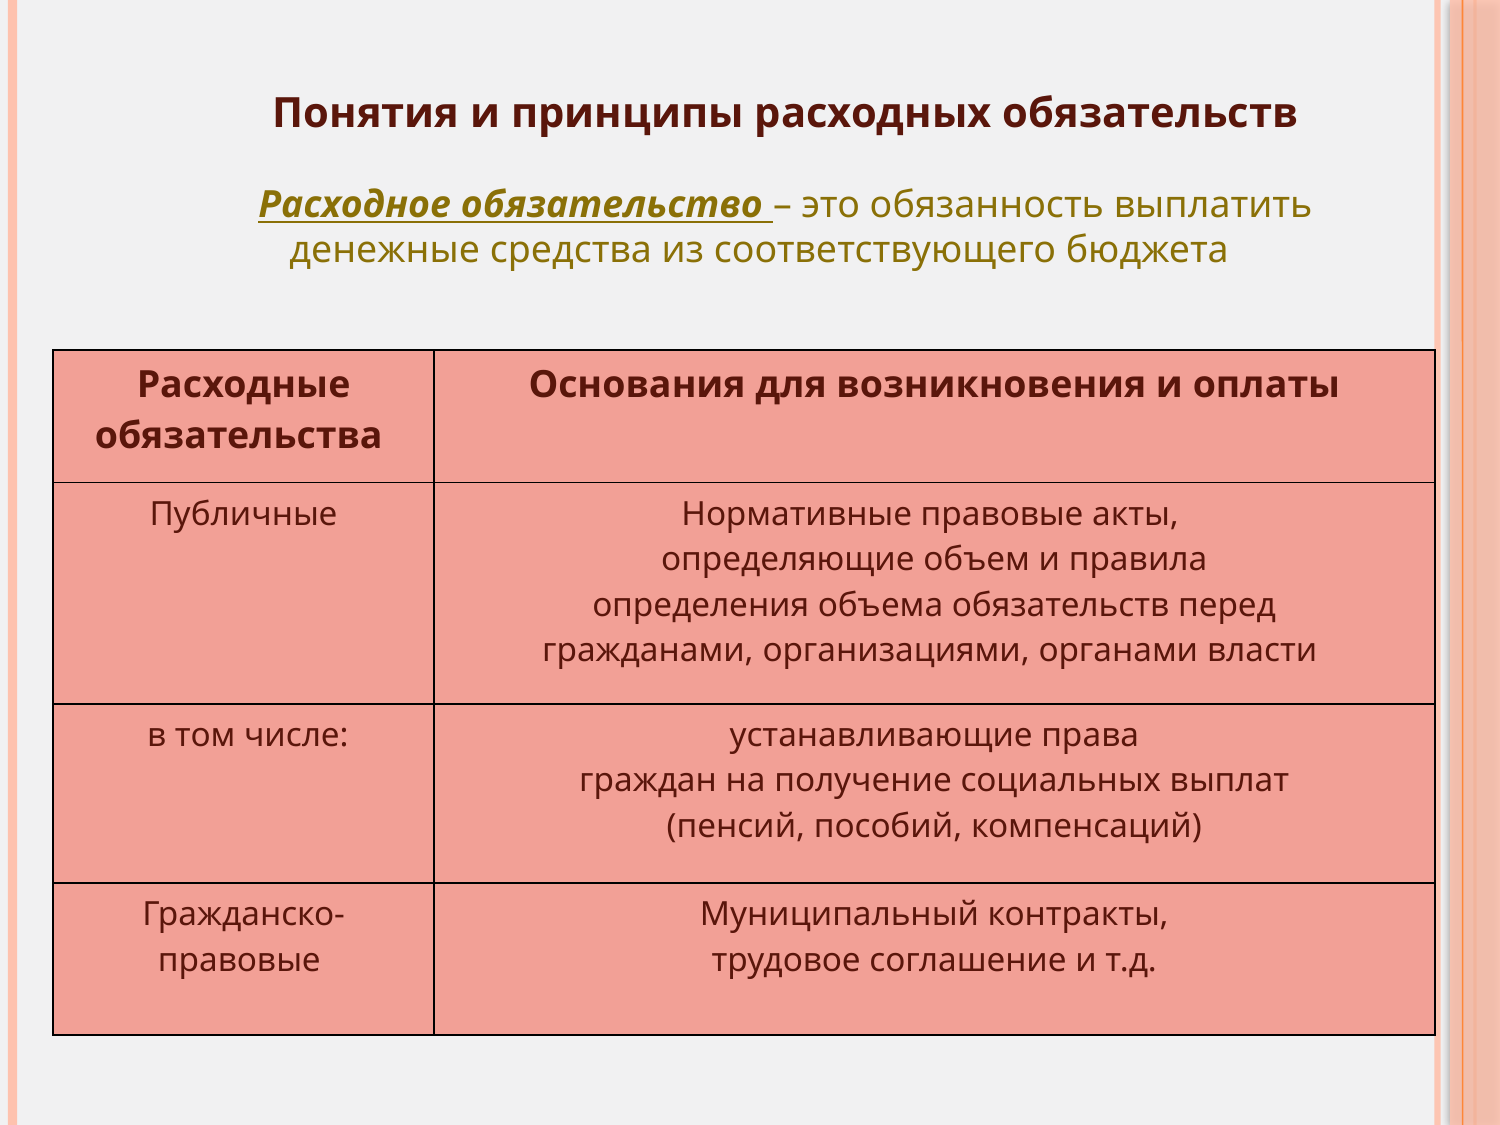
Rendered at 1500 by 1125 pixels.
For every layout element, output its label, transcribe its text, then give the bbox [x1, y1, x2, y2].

list Понятия и принципы расходных обязательств [94, 78, 1418, 149]
table_header Основания для возникновения и оплаты [435, 351, 1434, 482]
table_cell Муниципальный контракты, трудовое соглашение и т.д. [435, 884, 1434, 1034]
text_box Расходное обязательство – это обязанность выплатить денежные средства из соответствующего бюджета [100, 172, 1412, 278]
table_cell устанавливающие права граждан на получение социальных выплат (пенсий, пособий, компенсаций) [435, 705, 1434, 882]
table_header Расходные обязательства [54, 351, 433, 482]
table_cell Публичные [54, 483, 433, 703]
table_cell в том числе: [54, 705, 433, 882]
table_cell Гражданско-правовые [54, 884, 433, 1034]
table_cell Нормативные правовые акты, определяющие объем и правила определения объема обязательств перед гражданами, организациями, органами власти [435, 483, 1434, 703]
